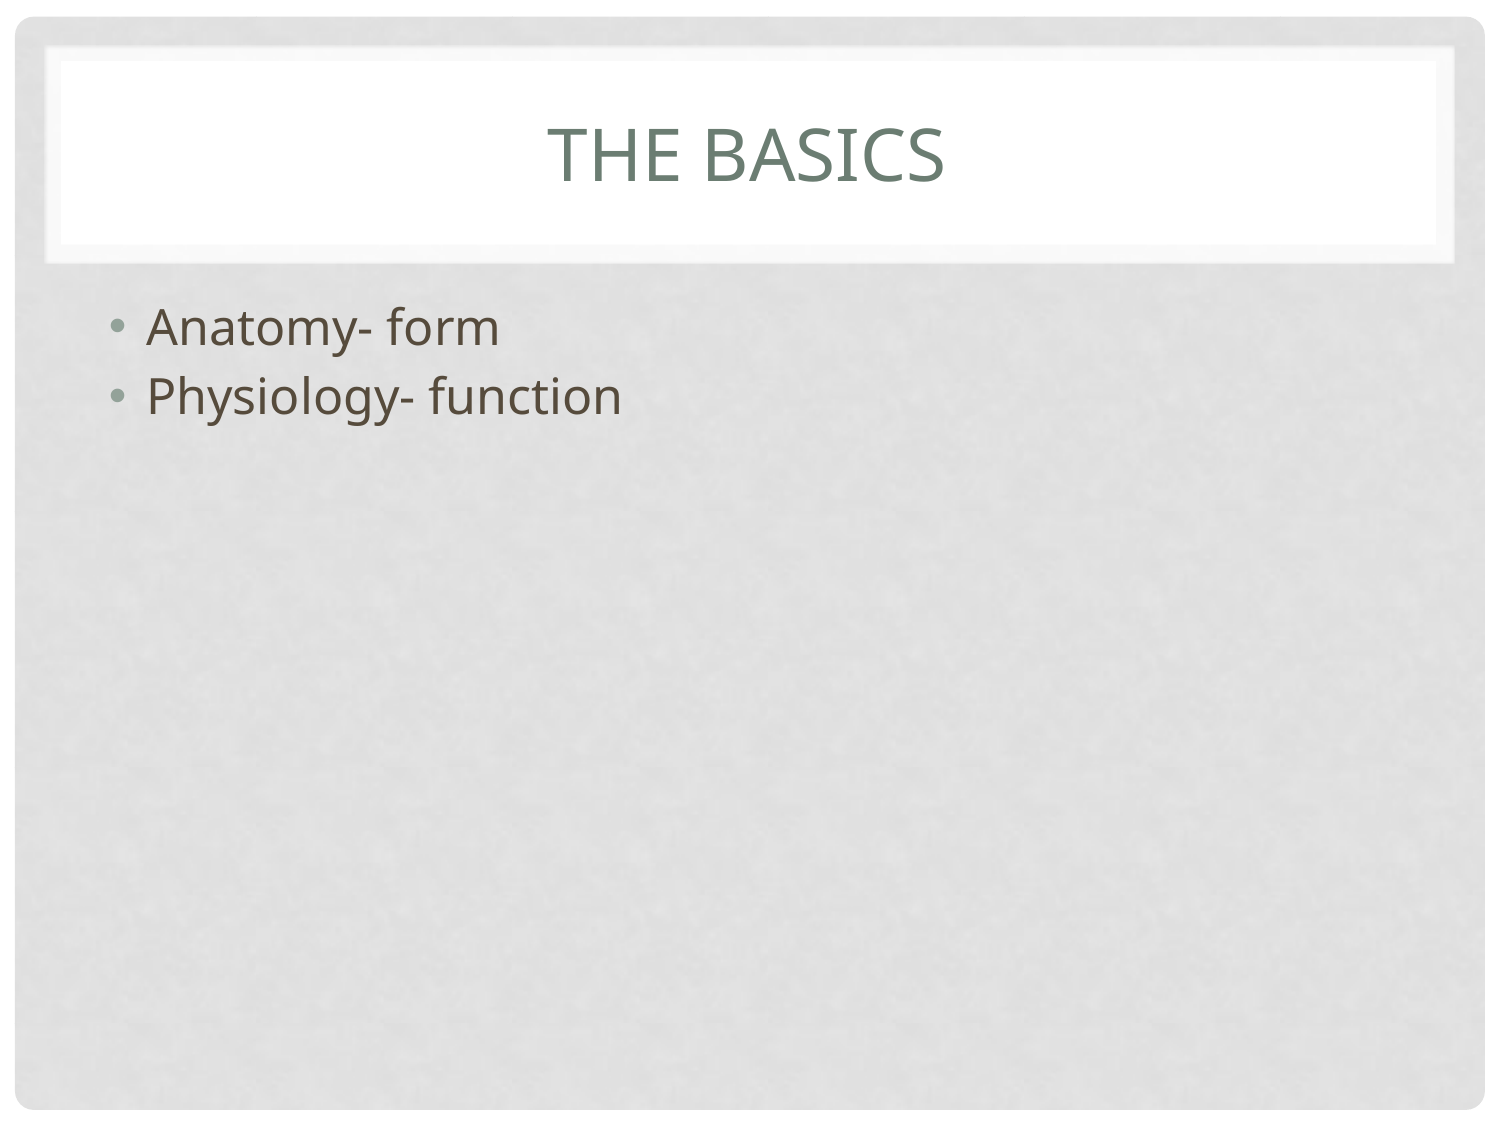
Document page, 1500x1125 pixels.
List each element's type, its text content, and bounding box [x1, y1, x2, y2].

title The Basics [69, 66, 1425, 238]
list Anatomy- form Physiology- function [75, 287, 1425, 1005]
